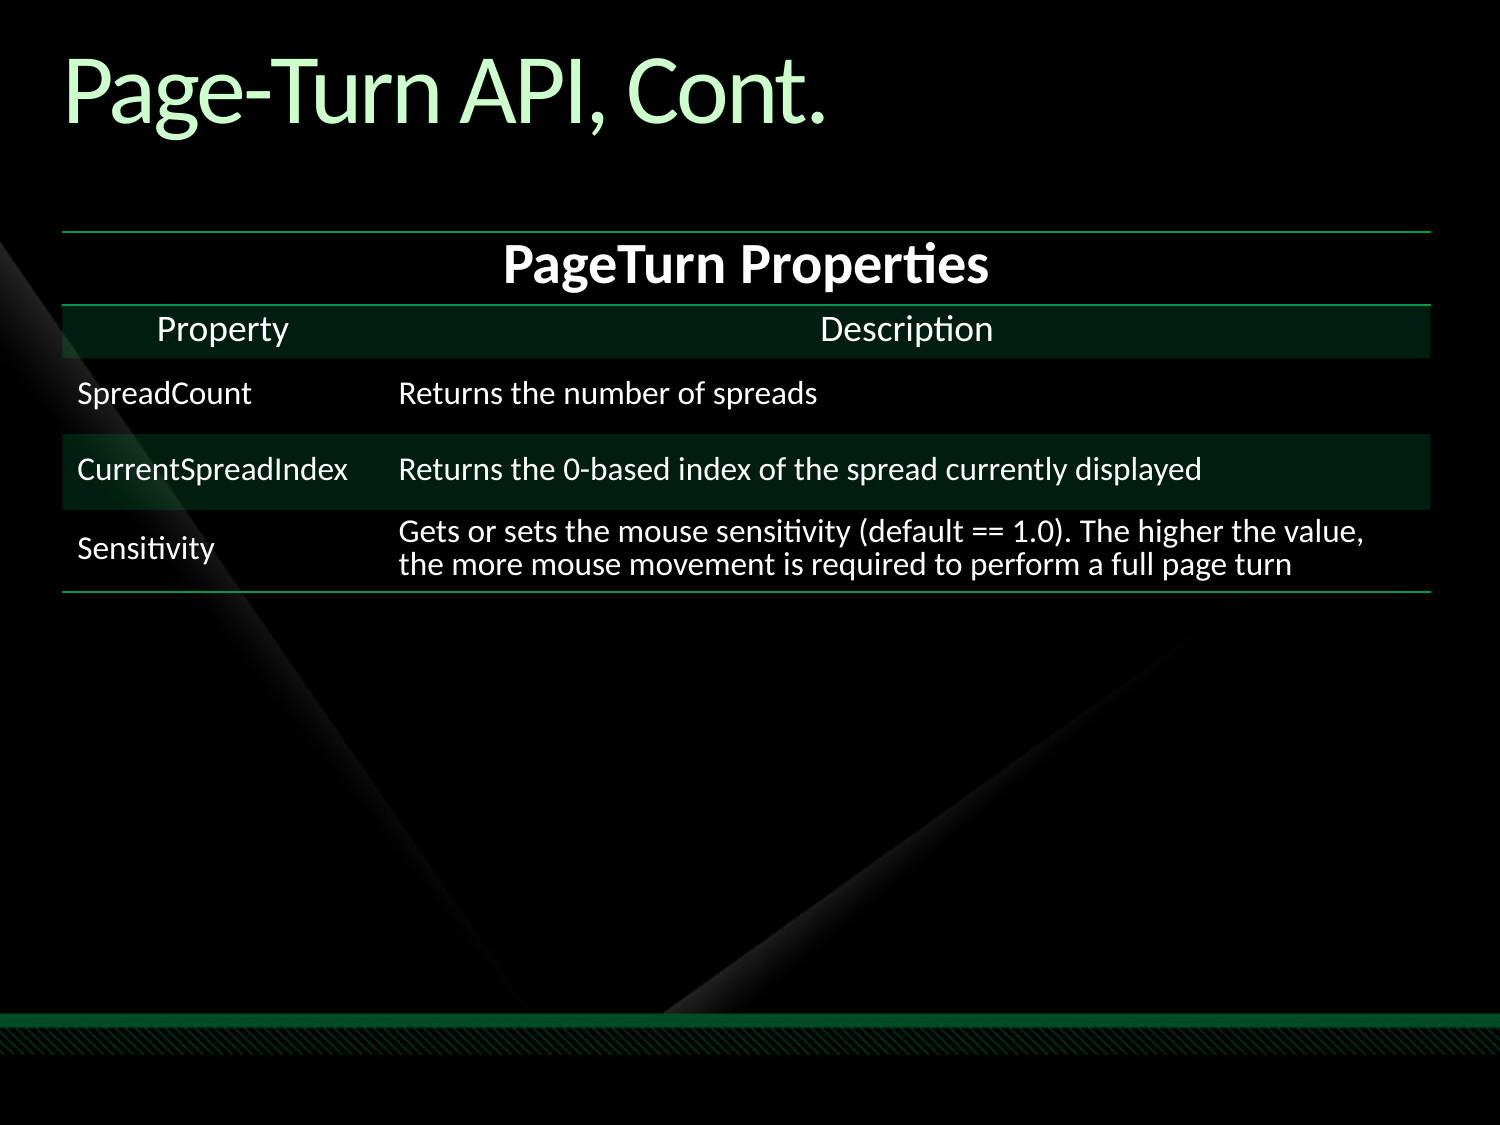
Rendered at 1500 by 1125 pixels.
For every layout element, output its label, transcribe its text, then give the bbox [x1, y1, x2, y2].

picture [0, 0, 1500, 1125]
table_cell Description [384, 306, 1431, 358]
title Page-Turn API, Cont. [62, 37, 1438, 147]
table_cell Returns the number of spreads [384, 358, 1431, 434]
table_cell Property [62, 306, 384, 358]
table_cell Sensitivity [62, 510, 384, 591]
table_cell SpreadCount [62, 358, 384, 434]
table_cell CurrentSpreadIndex [62, 434, 384, 510]
table_header PageTurn Properties [62, 233, 1431, 304]
table_cell Gets or sets the mouse sensitivity (default == 1.0). The higher the value, the more mouse movement is required to perform a full page turn [384, 510, 1431, 591]
table_cell Returns the 0-based index of the spread currently displayed [384, 434, 1431, 510]
